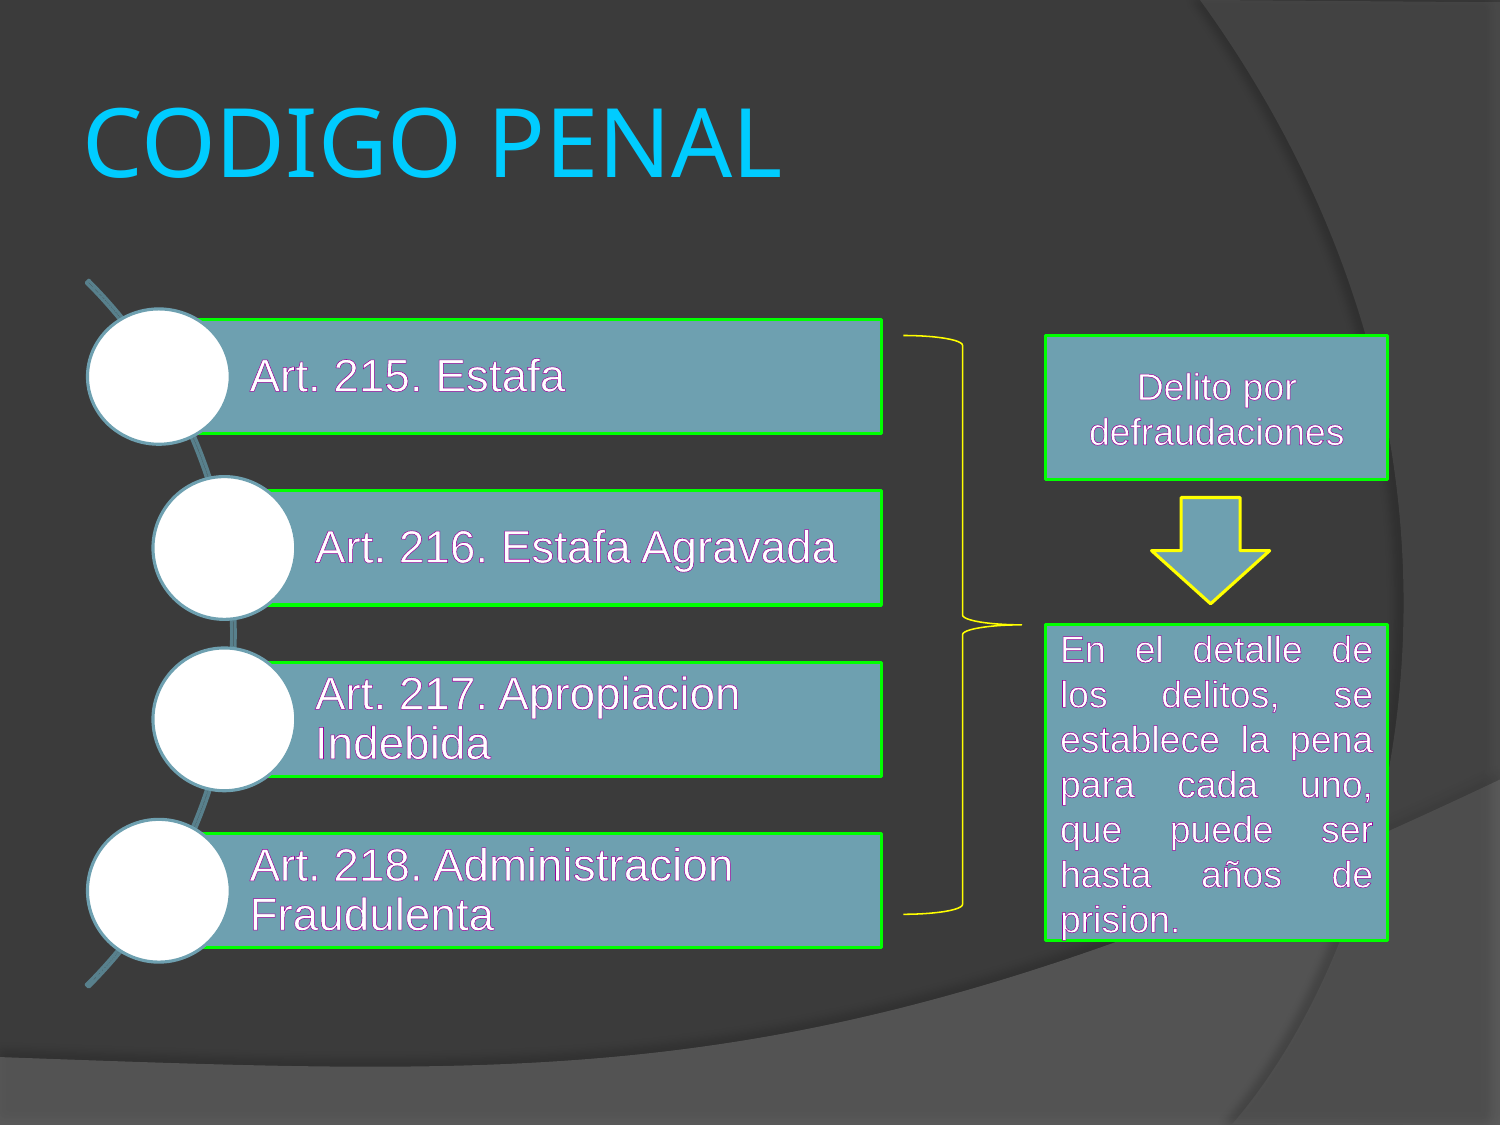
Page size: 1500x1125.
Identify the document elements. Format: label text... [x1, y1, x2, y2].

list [74, 262, 892, 1006]
title CODIGO PENAL [75, 45, 1300, 233]
text_box [903, 334, 1023, 916]
text_box En el detalle de los delitos, se establece la pena para cada uno, que puede ser hasta años de prision. [1044, 623, 1389, 942]
text_box [1150, 495, 1272, 605]
text_box Delito por defraudaciones [1044, 334, 1389, 481]
